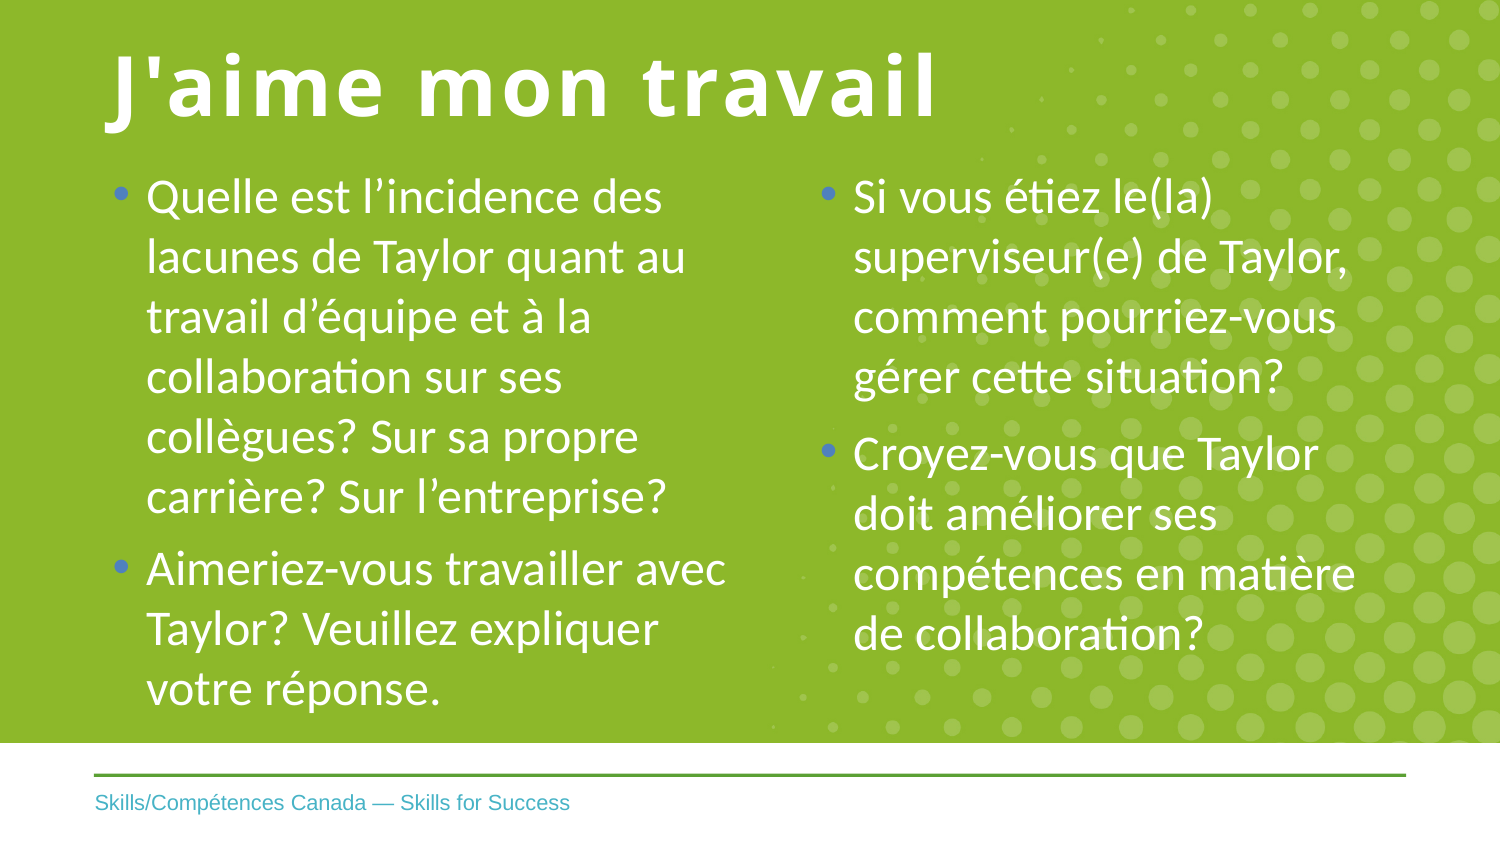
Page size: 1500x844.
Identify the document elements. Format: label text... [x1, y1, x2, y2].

list Quelle est l’incidence des lacunes de Taylor quant au travail d’équipe et à la collaboration sur ses collègues? Sur sa propre carrière? Sur l’entreprise? Aimeriez-vous travailler avec Taylor? Veuillez expliquer votre réponse. [97, 163, 769, 674]
title J'aime mon travail [96, 25, 1399, 163]
list Si vous étiez le(la) superviseur(e) de Taylor, comment pourriez-vous gérer cette situation? Croyez-vous que Taylor doit améliorer ses compétences en matière de collaboration? [804, 155, 1405, 674]
picture [0, 0, 1500, 743]
